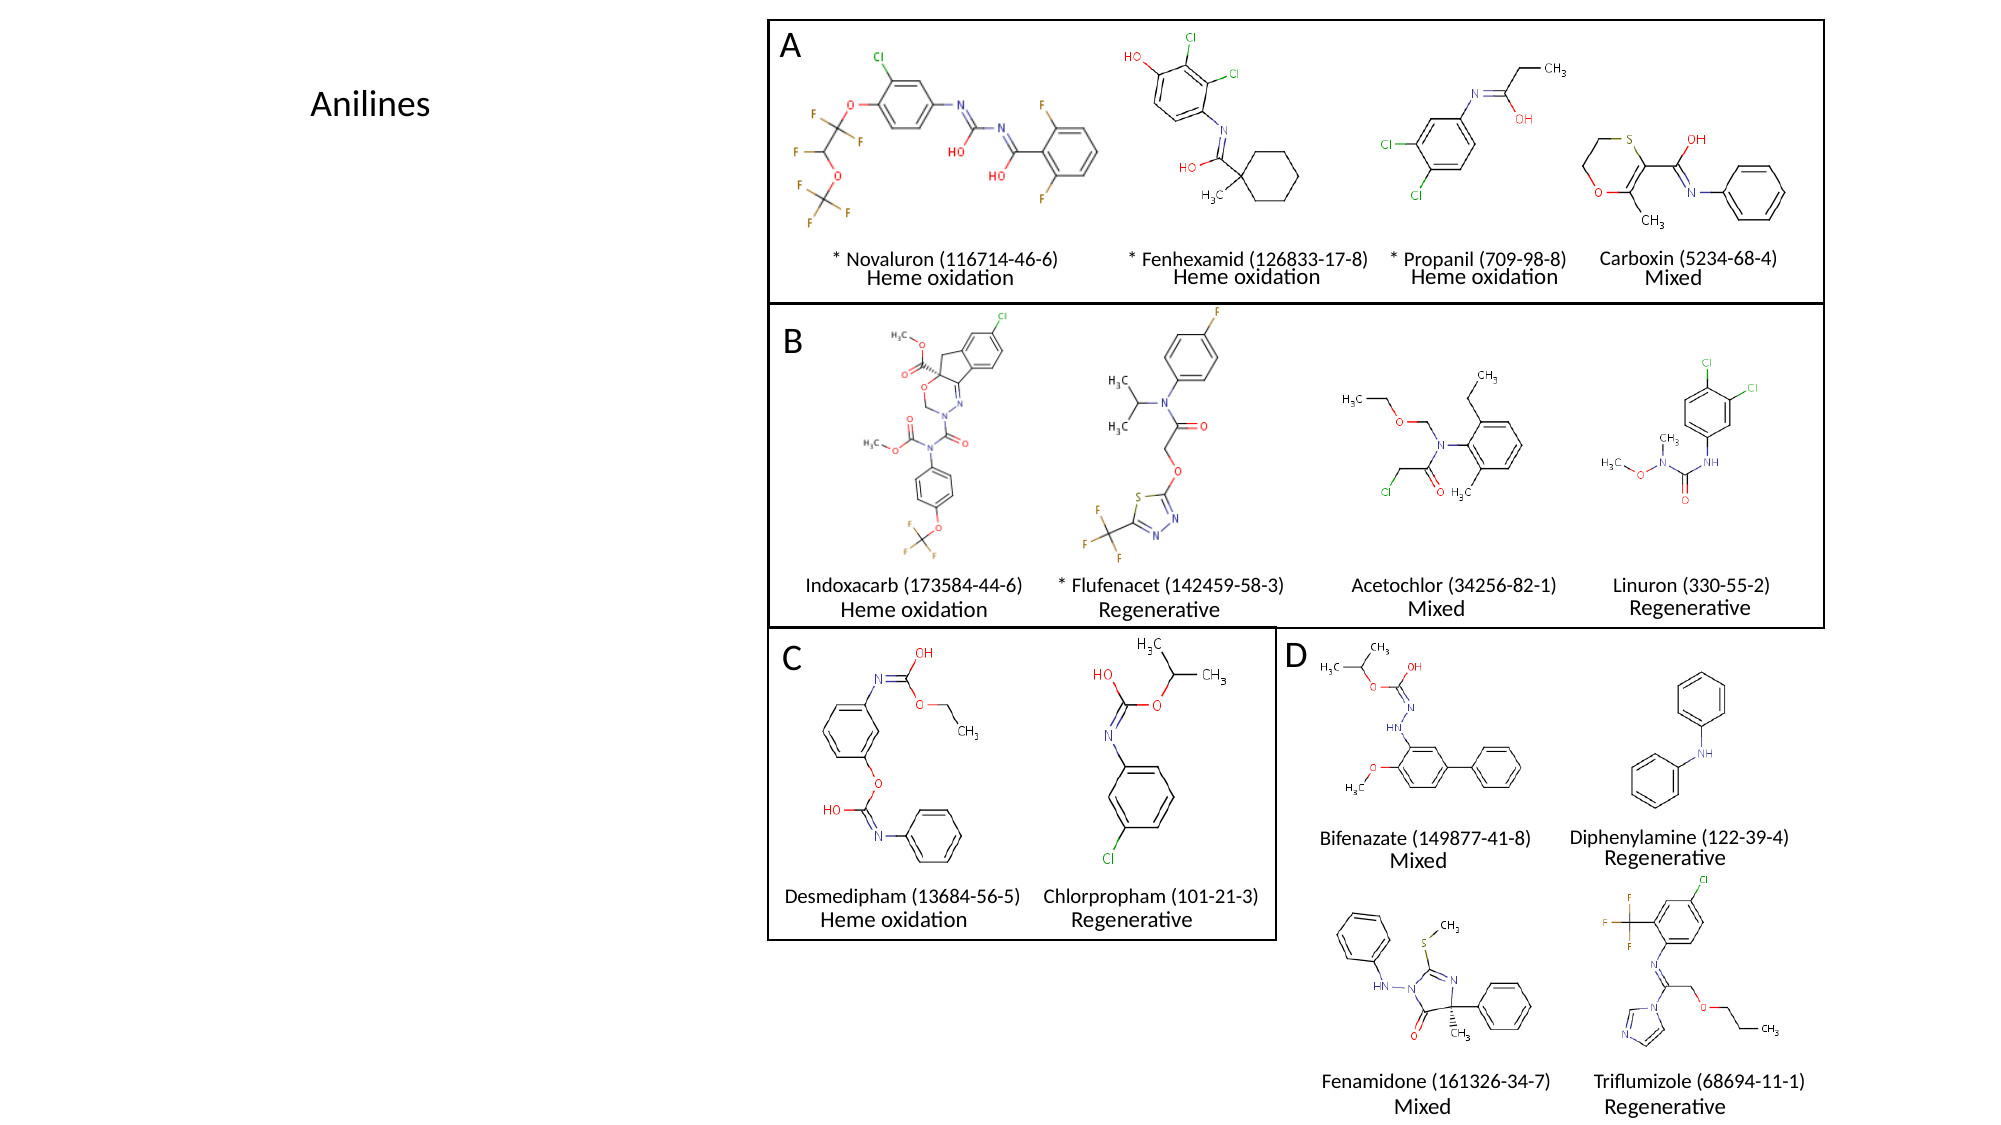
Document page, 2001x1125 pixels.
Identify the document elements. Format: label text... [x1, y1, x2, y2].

text_box Anilines [295, 71, 446, 132]
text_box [764, 12, 1828, 1125]
